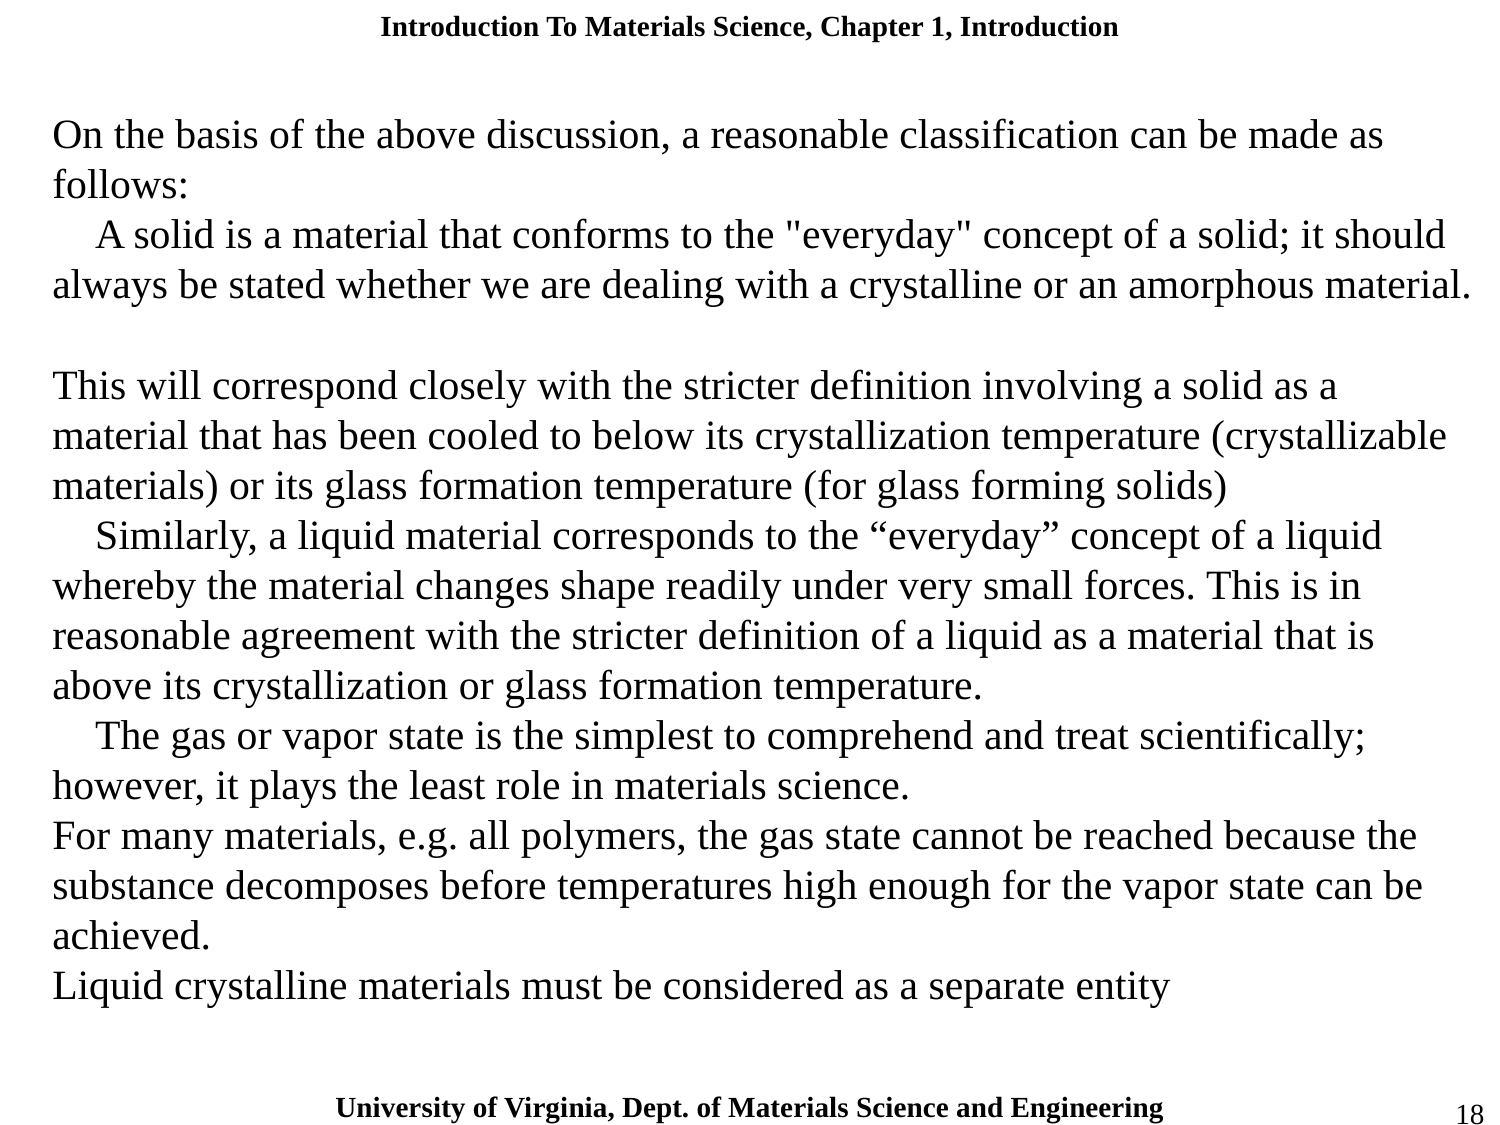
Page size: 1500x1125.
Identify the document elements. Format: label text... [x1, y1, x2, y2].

slide_number 18 [1420, 1087, 1500, 1125]
text_box On the basis of the above discussion, a reasonable classification can be made as follows: 􀀩 A solid is a material that conforms to the "everyday" concept of a solid; it should always be stated whether we are dealing with a crystalline or an amorphous material. This will correspond closely with the stricter definition involving a solid as a material that has been cooled to below its crystallization temperature (crystallizable materials) or its glass formation temperature (for glass forming solids) 􀀩 Similarly, a liquid material corresponds to the “everyday” concept of a liquid whereby the material changes shape readily under very small forces. This is in reasonable agreement with the stricter definition of a liquid as a material that is above its crystallization or glass formation temperature. 􀀩 The gas or vapor state is the simplest to comprehend and treat scientifically; however, it plays the least role in materials science. For many materials, e.g. all polymers, the gas state cannot be reached because the substance decomposes before temperatures high enough for the vapor state can be achieved. Liquid crystalline materials must be considered as a separate entity [37, 99, 1500, 1015]
